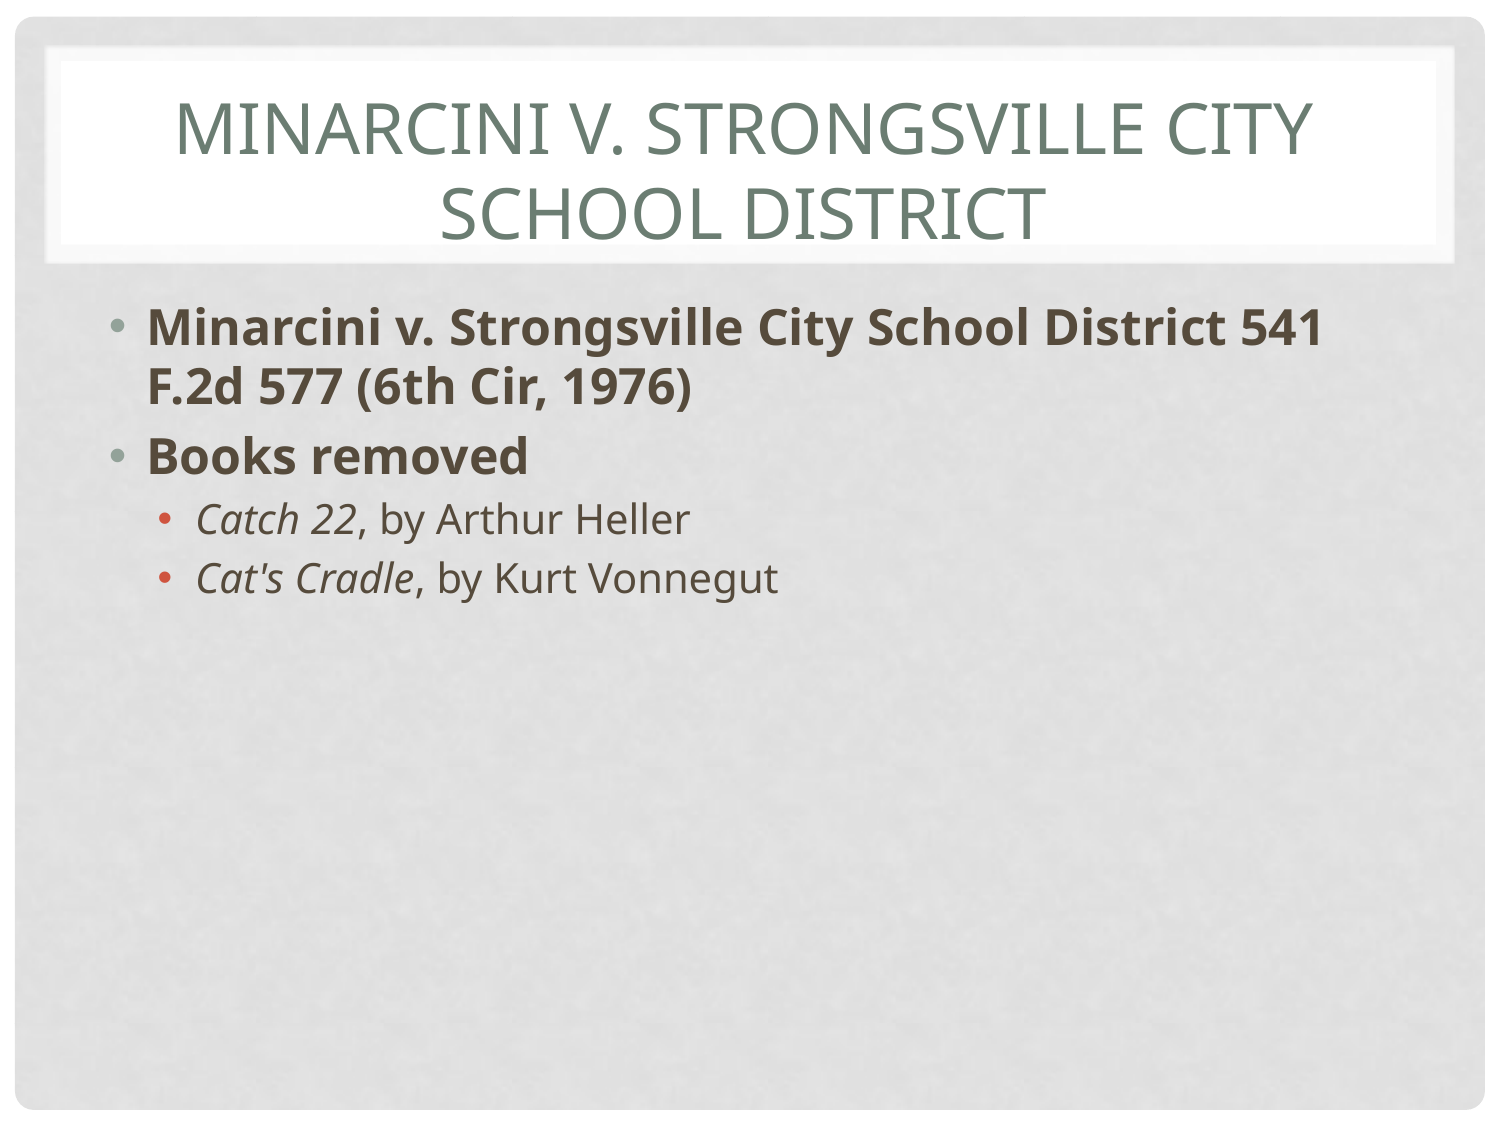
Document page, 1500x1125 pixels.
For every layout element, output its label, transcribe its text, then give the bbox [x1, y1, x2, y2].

list Minarcini v. Strongsville City School District 541 F.2d 577 (6th Cir, 1976) Books removed Catch 22, by Arthur Heller Cat's Cradle, by Kurt Vonnegut [75, 287, 1425, 1005]
title Minarcini v. Strongsville City School District [62, 75, 1425, 263]
